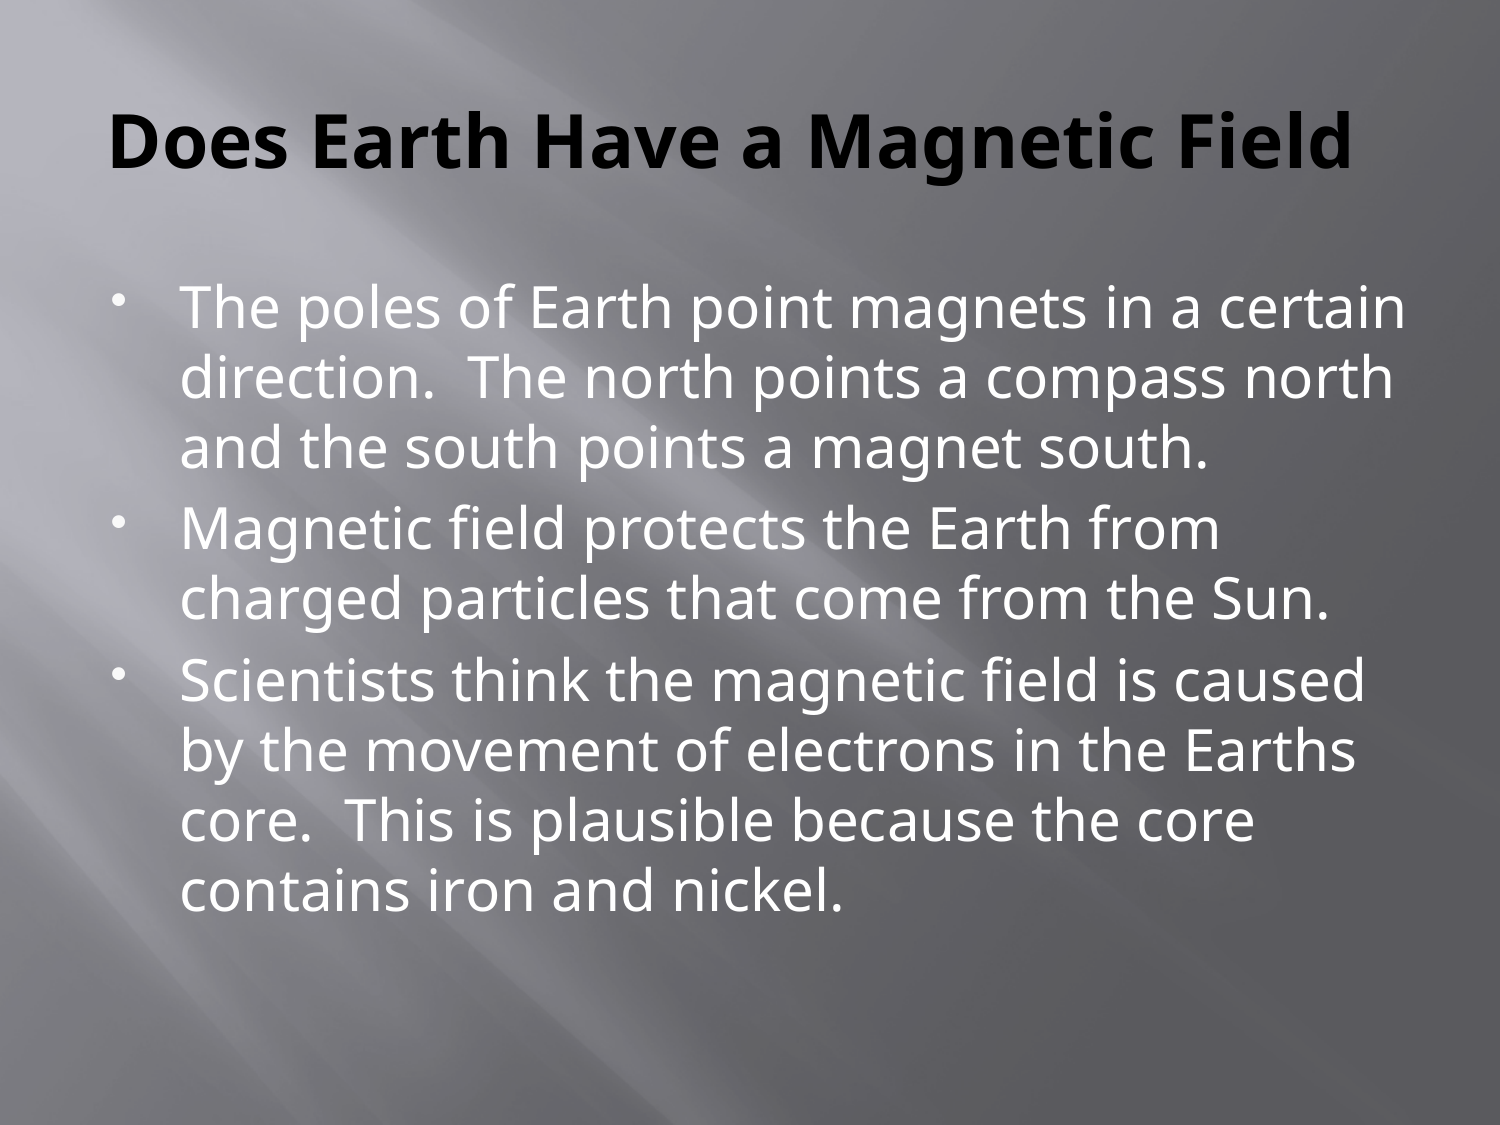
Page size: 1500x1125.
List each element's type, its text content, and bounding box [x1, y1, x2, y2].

title Does Earth Have a Magnetic Field [37, 45, 1425, 233]
list The poles of Earth point magnets in a certain direction. The north points a compass north and the south points a magnet south. Magnetic field protects the Earth from charged particles that come from the Sun. Scientists think the magnetic field is caused by the movement of electrons in the Earths core. This is plausible because the core contains iron and nickel. [75, 262, 1425, 1035]
